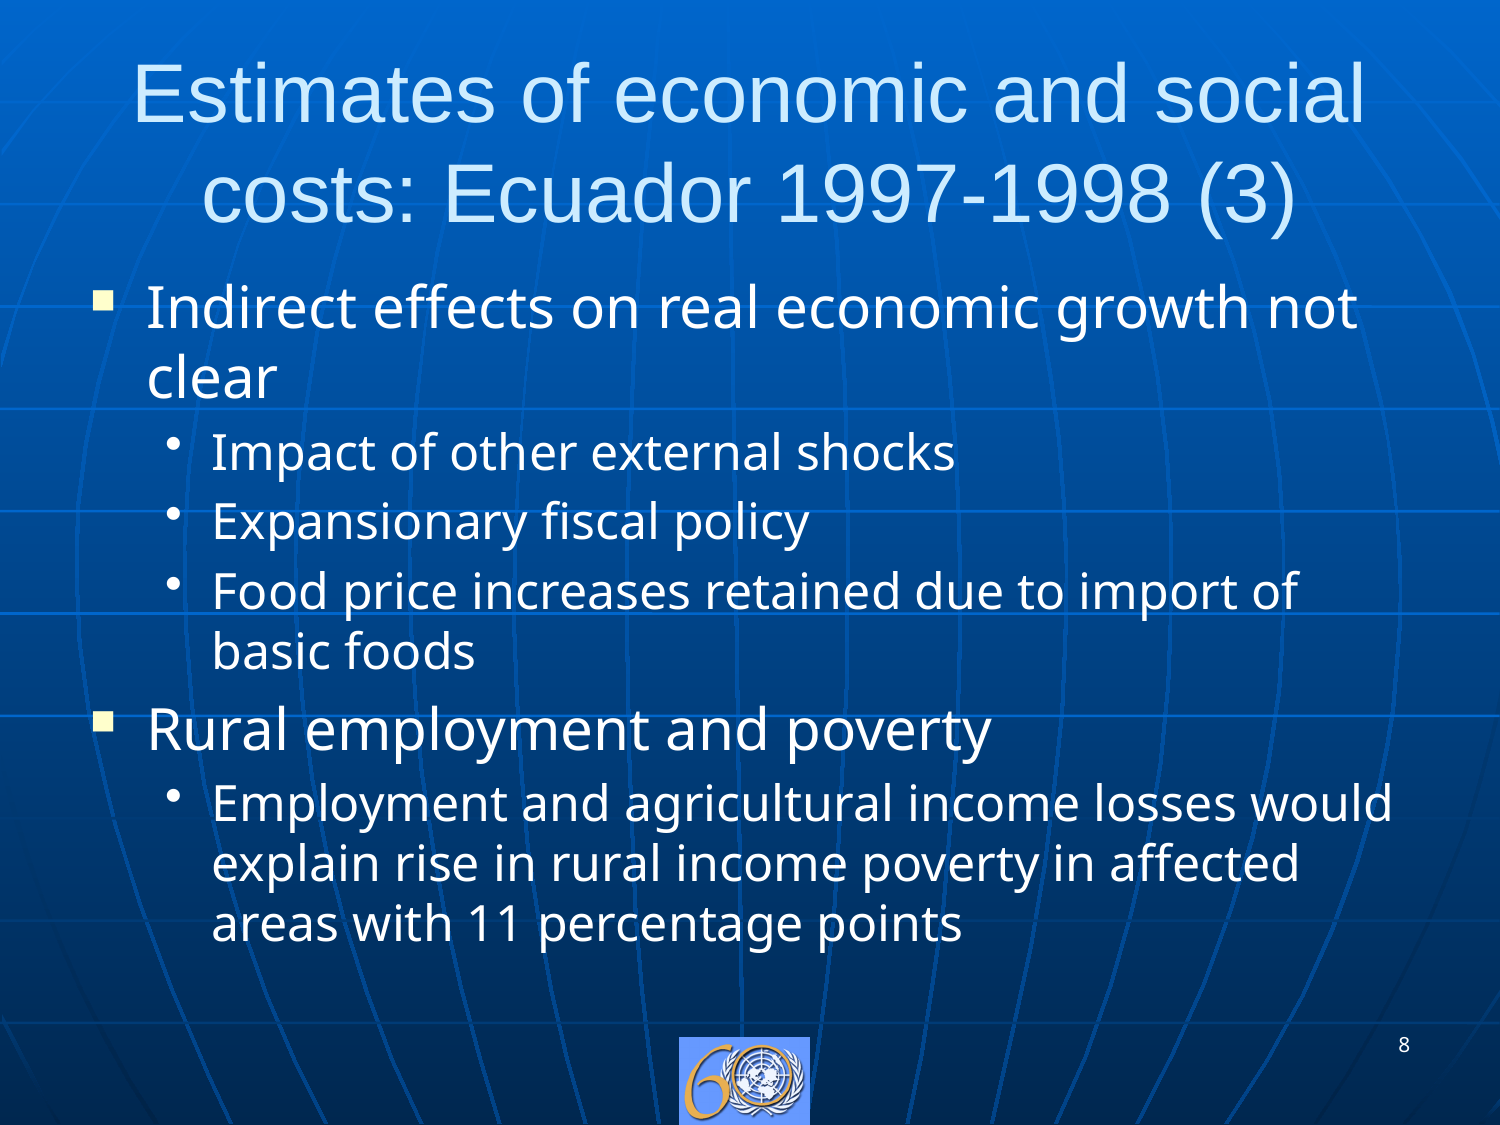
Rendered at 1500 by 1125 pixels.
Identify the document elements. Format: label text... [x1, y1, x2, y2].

slide_number 8 [1074, 1023, 1426, 1100]
picture [679, 1037, 810, 1125]
list Indirect effects on real economic growth not clear Impact of other external shocks Expansionary fiscal policy Food price increases retained due to import of basic foods Rural employment and poverty Employment and agricultural income losses would explain rise in rural income poverty in affected areas with 11 percentage points [74, 262, 1426, 1006]
title Estimates of economic and social costs: Ecuador 1997-1998 (3) [74, 45, 1426, 233]
